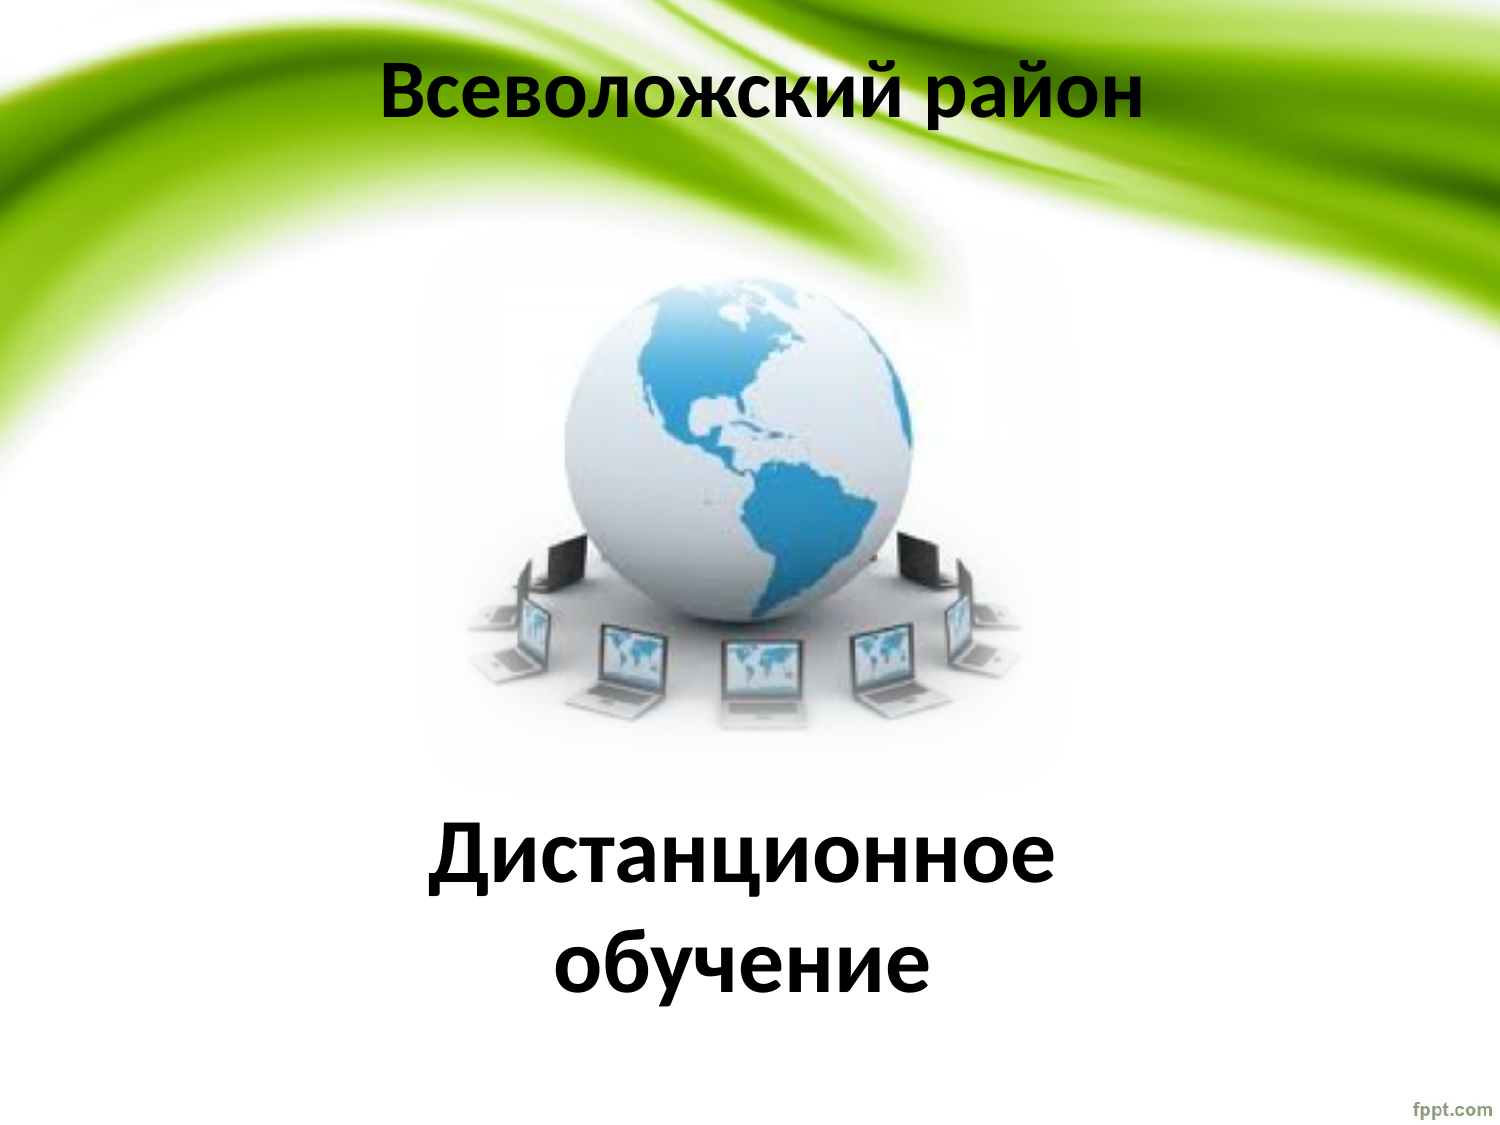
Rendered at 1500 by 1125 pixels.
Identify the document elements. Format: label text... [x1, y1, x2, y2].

text_box Всеволожский район [159, 0, 1337, 173]
subtitle Дистанционное обучение [217, 782, 1268, 1071]
picture [0, 0, 1500, 1125]
